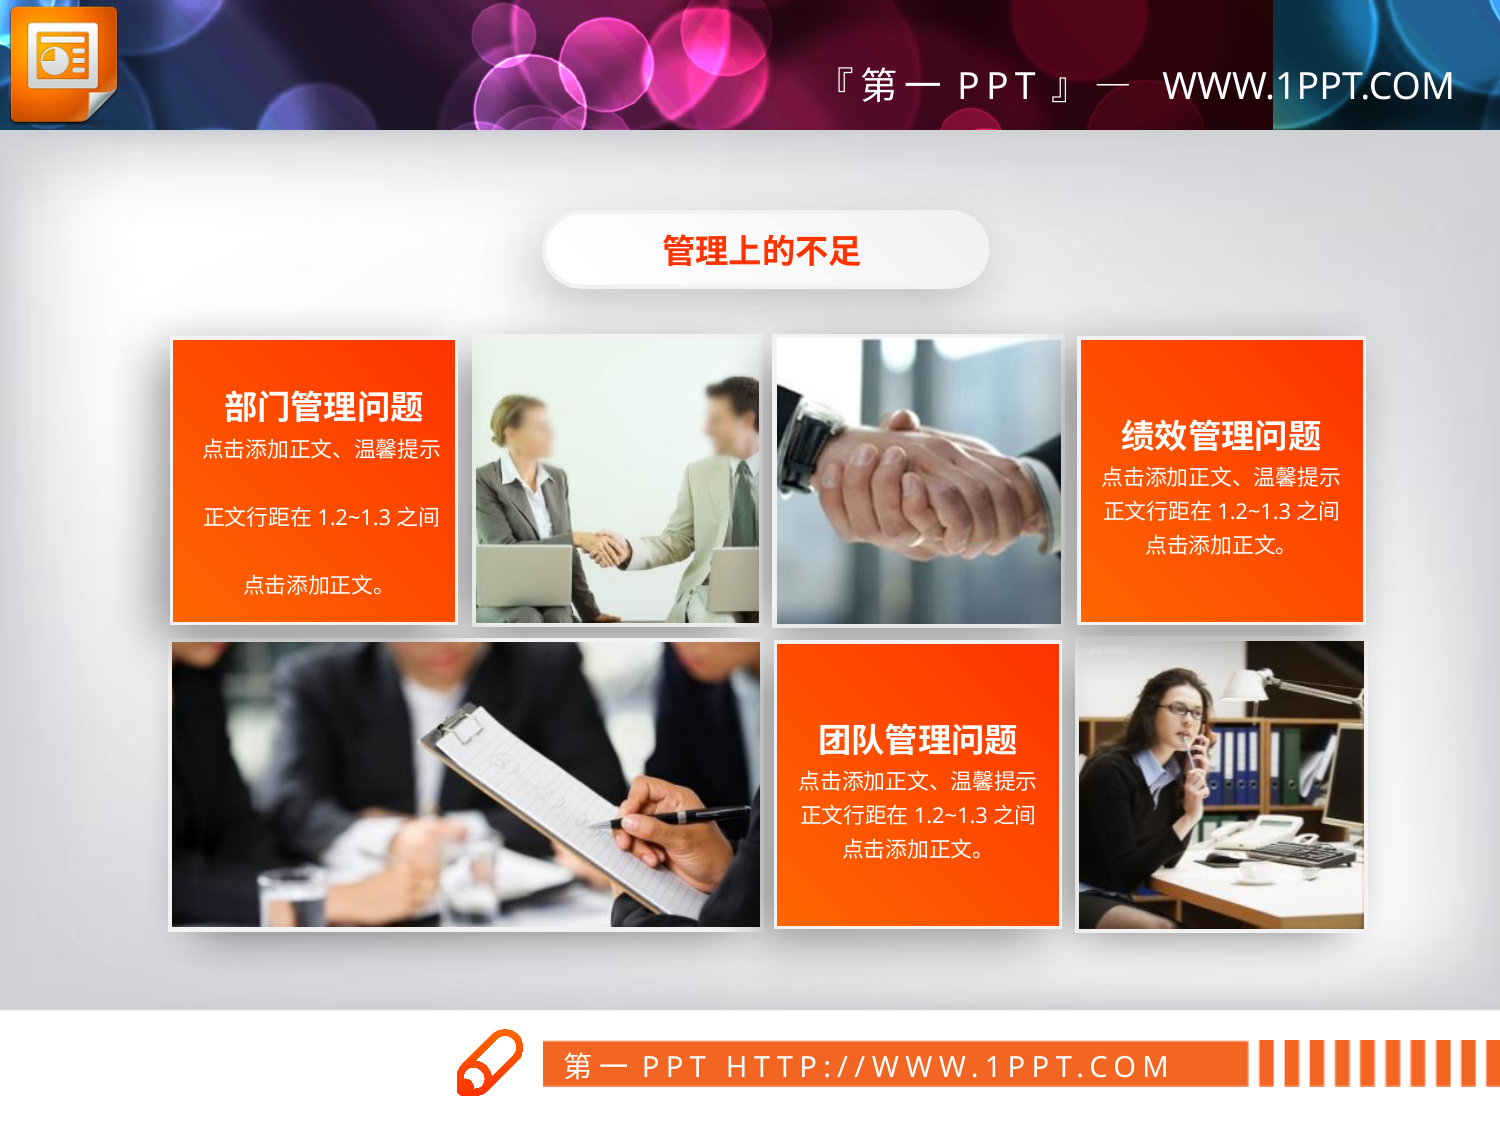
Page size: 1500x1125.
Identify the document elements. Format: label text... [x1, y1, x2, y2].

text_box 绩效管理问题 点击添加正文、温馨提示正文行距在1.2~1.3之间点击添加正文。 [1078, 337, 1365, 624]
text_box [543, 211, 988, 287]
text_box 部门管理问题 点击添加正文、温馨提示 正文行距在1.2~1.3之间 点击添加正文。 [171, 337, 457, 624]
text_box 团队管理问题 点击添加正文、温馨提示正文行距在1.2~1.3之间点击添加正文。 [775, 642, 1061, 928]
picture [543, 1040, 1500, 1087]
picture [0, 0, 1500, 1012]
